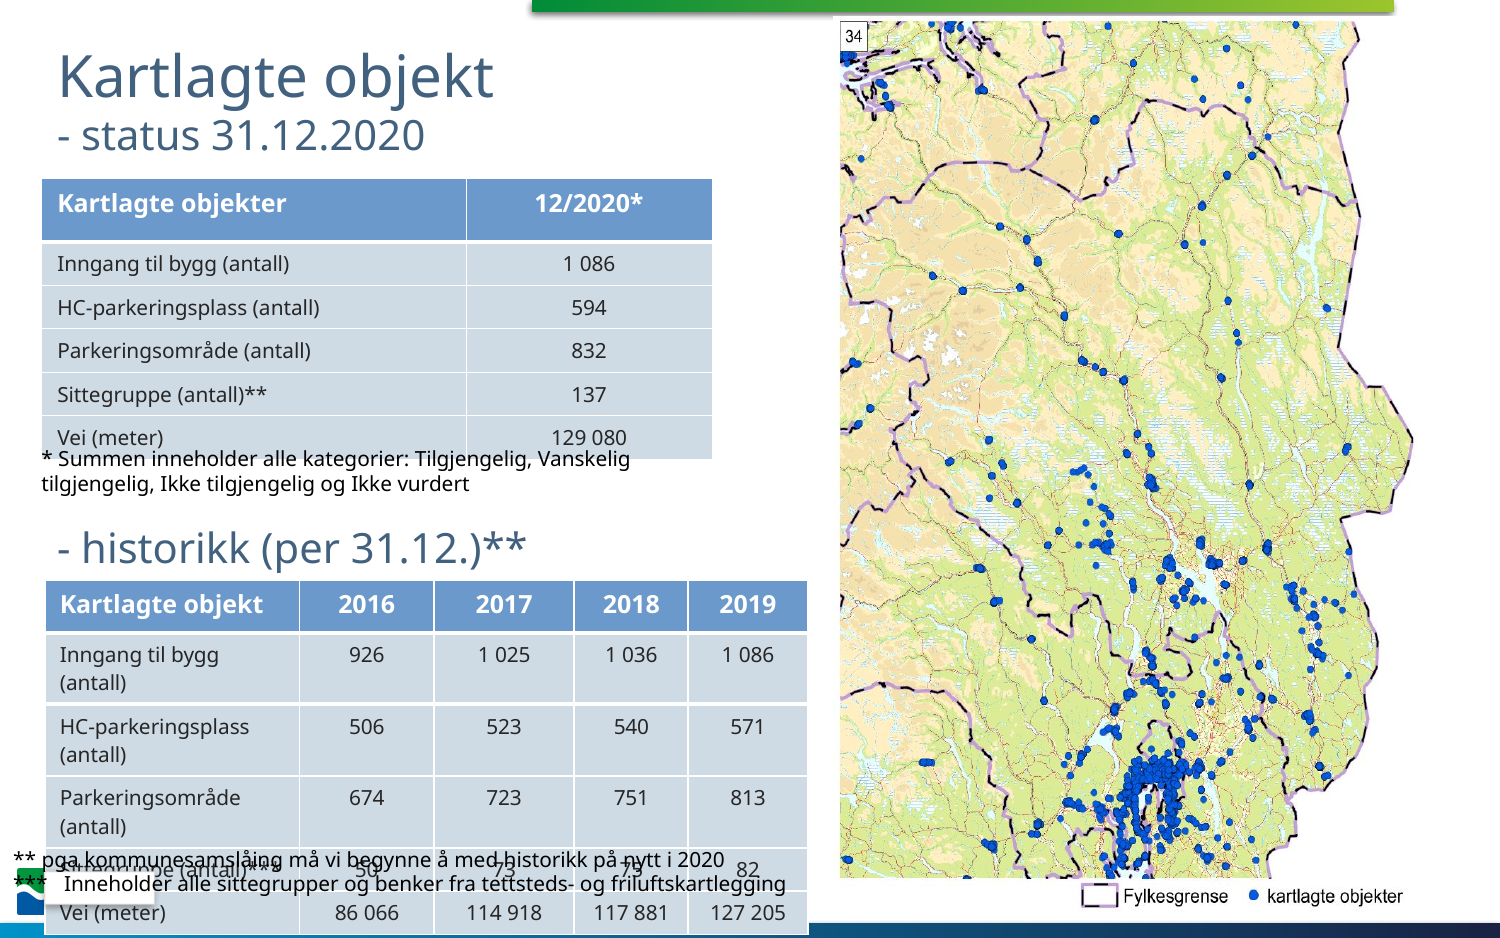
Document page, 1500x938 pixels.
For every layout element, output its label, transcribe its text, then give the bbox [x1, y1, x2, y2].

text_box - historikk (per 31.12.)** [42, 496, 828, 580]
table_cell 926 [300, 635, 433, 702]
table_cell Inngang til bygg (antall) [46, 635, 299, 702]
table_cell Parkeringsområde (antall) [46, 777, 299, 838]
table_header 2019 [689, 581, 807, 631]
table_cell 137 [467, 373, 712, 415]
table_cell Inngang til bygg (antall) [42, 244, 466, 285]
table_cell 1 036 [575, 635, 687, 702]
table_header Kartlagte objekter [42, 179, 466, 240]
table_header 2018 [575, 581, 687, 631]
table_cell 832 [467, 329, 712, 372]
table_cell 523 [435, 706, 573, 775]
table_cell 1 025 [435, 635, 573, 702]
table_cell Parkeringsområde (antall) [42, 329, 466, 372]
table_cell 1 086 [467, 244, 712, 285]
text_box * Summen inneholder alle kategorier: Tilgjengelig, Vanskelig tilgjengelig, Ikke tilgjengelig og Ikke vurdert [26, 438, 711, 504]
table_cell 540 [575, 706, 687, 775]
table_cell 127 205 [689, 892, 807, 934]
table_header Kartlagte objekt [46, 581, 299, 631]
table_cell Vei (meter) [46, 904, 299, 934]
table_cell 751 [575, 777, 687, 838]
table_header 2017 [435, 581, 573, 631]
table_cell Sittegruppe (antall)** [42, 373, 466, 415]
table_cell 506 [300, 706, 433, 775]
table_cell 117 881 [575, 904, 687, 934]
table_cell 1 086 [689, 635, 807, 702]
table_cell HC-parkeringsplass (antall) [46, 706, 299, 775]
table_cell 114 918 [435, 904, 573, 934]
table_header 12/2020* [467, 179, 712, 240]
table_cell 86 066 [300, 904, 433, 934]
table_cell 129 080 [467, 416, 712, 459]
picture [833, 16, 1419, 913]
table_cell 723 [435, 777, 573, 838]
table_cell 813 [689, 777, 807, 847]
table_header 2016 [300, 581, 433, 631]
text_box Kartlagte objekt - status 31.12.2020 [42, 24, 828, 167]
table_cell 571 [689, 706, 807, 775]
table_cell Vei (meter) [42, 416, 466, 438]
table_cell 82 [802, 849, 807, 890]
text_box ** pga kommunesamslåing må vi begynne å med historikk på nytt i 2020 *** Inneholder alle sittegrupper og benker fra tettsteds- og friluftskartlegging [0, 838, 802, 904]
table_cell 674 [300, 777, 433, 838]
table_cell HC-parkeringsplass (antall) [42, 286, 466, 328]
table_cell 594 [467, 286, 712, 328]
